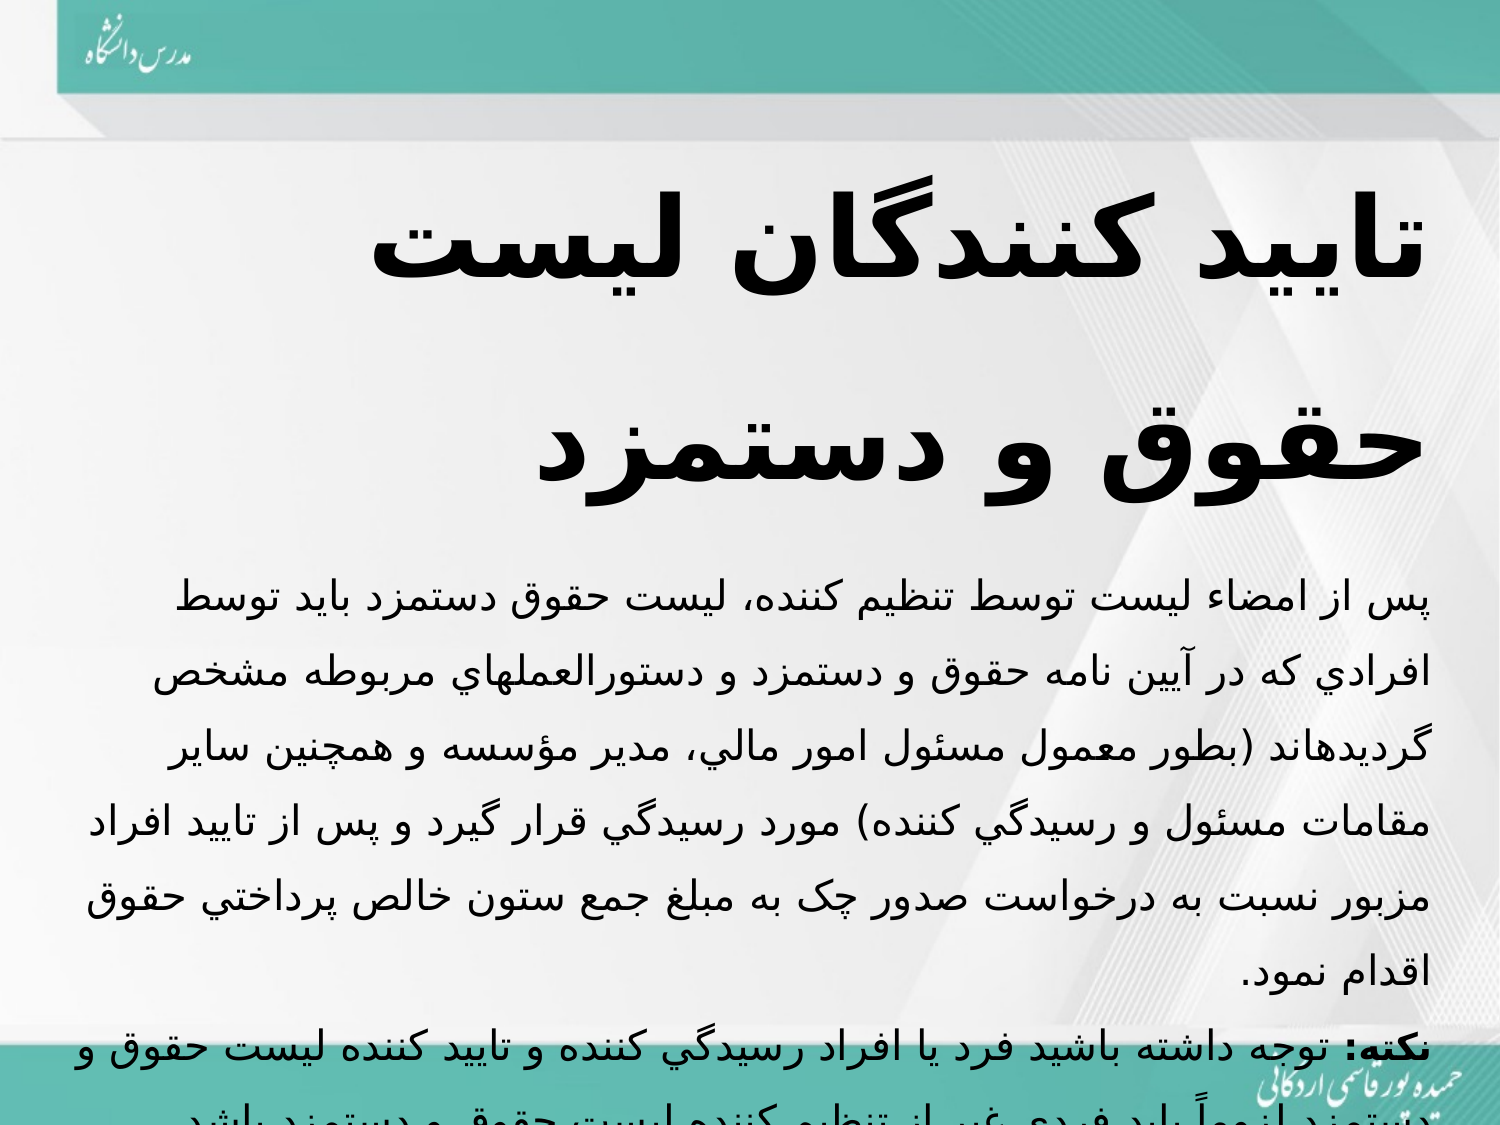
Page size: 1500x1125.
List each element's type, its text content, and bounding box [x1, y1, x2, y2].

text_box تاييد کنندگان ليست حقوق و دستمزد پس از امضاء ليست توسط تنظيم کننده، ليست حقوق دستمزد بايد توسط افرادي که در آيين نامه­ حقوق و دستمزد و دستورالعمل­هاي مربوطه مشخص گرديده­اند (بطور معمول مسئول امور مالي، مدير مؤسسه و همچنين ساير مقامات مسئول و رسيدگي کننده) مورد رسيدگي قرار گيرد و پس از تاييد افراد مزبور نسبت به درخواست صدور چک به مبلغ جمع ستون خالص پرداختي حقوق اقدام نمود. نکته: توجه داشته باشيد فرد يا افراد رسيدگي کننده و تاييد کننده ليست حقوق و دستمزد لزوماً بايد فردي غير از تنظيم کننده ليست حقوق و دستمزد باشد. [41, 90, 1447, 1125]
picture [0, 0, 1500, 1125]
